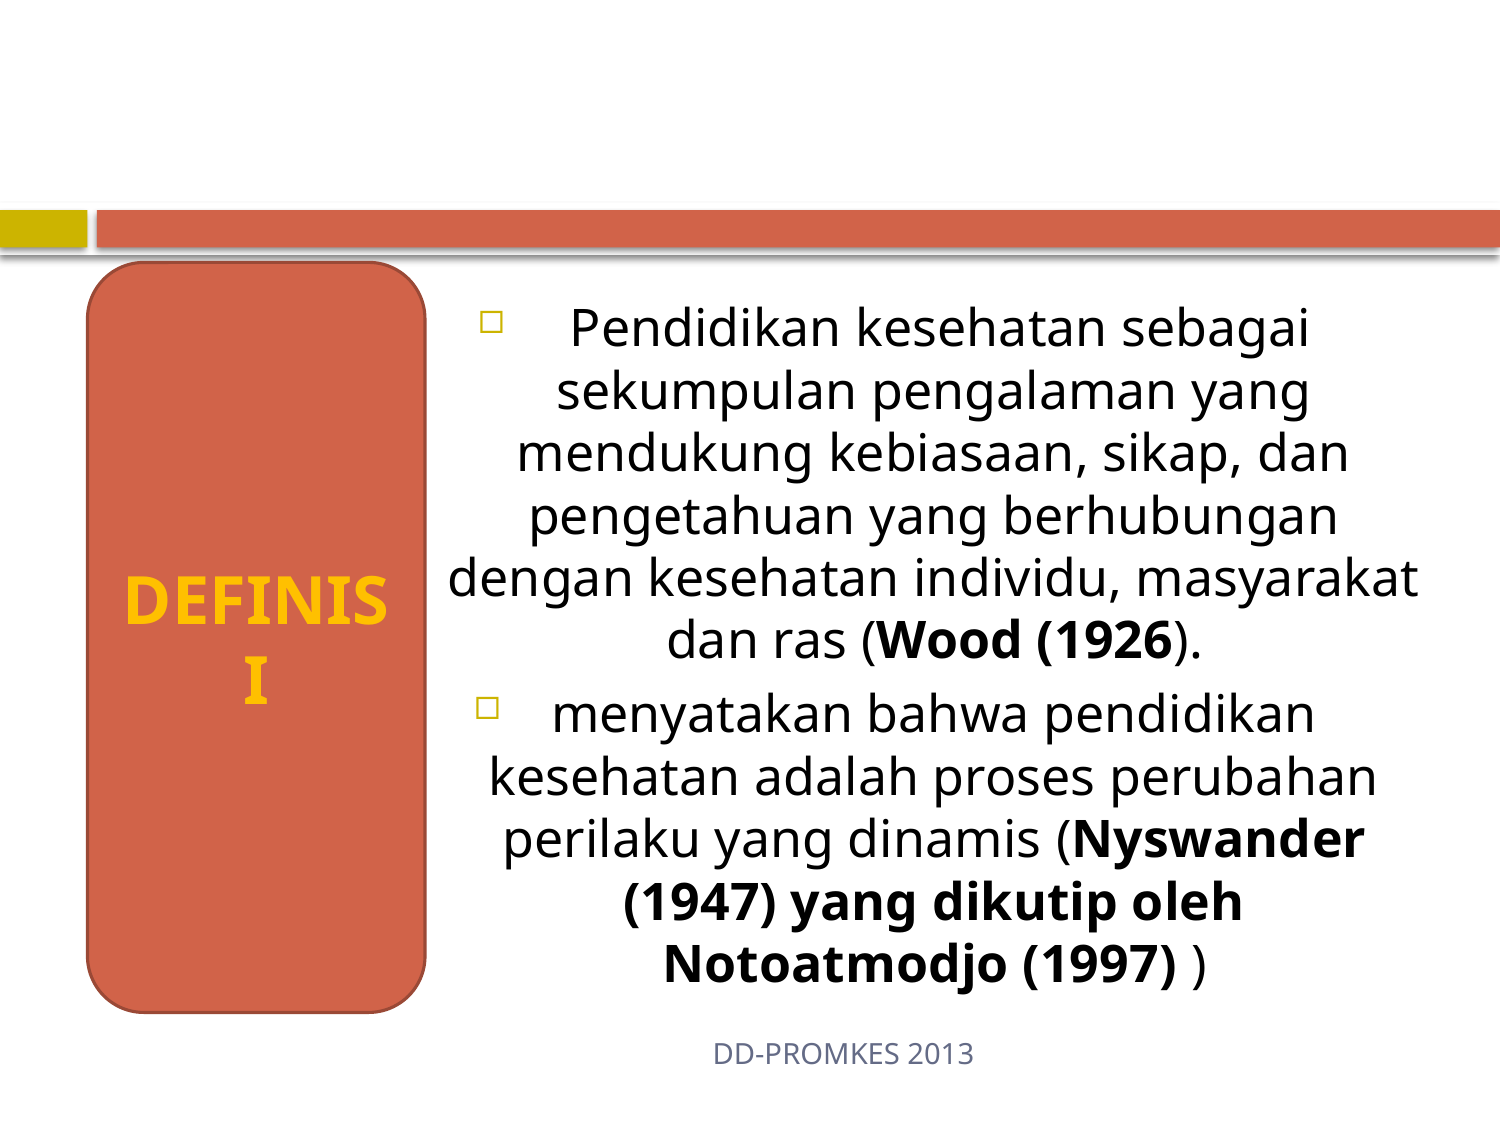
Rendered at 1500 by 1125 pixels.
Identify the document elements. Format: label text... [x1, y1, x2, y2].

text_box DEFINISI [85, 260, 427, 1015]
footer DD-PROMKES 2013 [99, 1024, 990, 1085]
list Pendidikan kesehatan sebagai sekumpulan pengalaman yang mendukung kebiasaan, sikap, dan pengetahuan yang berhubungan dengan kesehatan individu, masyarakat dan ras (Wood (1926). menyatakan bahwa pendidikan kesehatan adalah proses perubahan perilaku yang dinamis (Nyswander (1947) yang dikutip oleh Notoatmodjo (1997) ) [387, 287, 1438, 1013]
